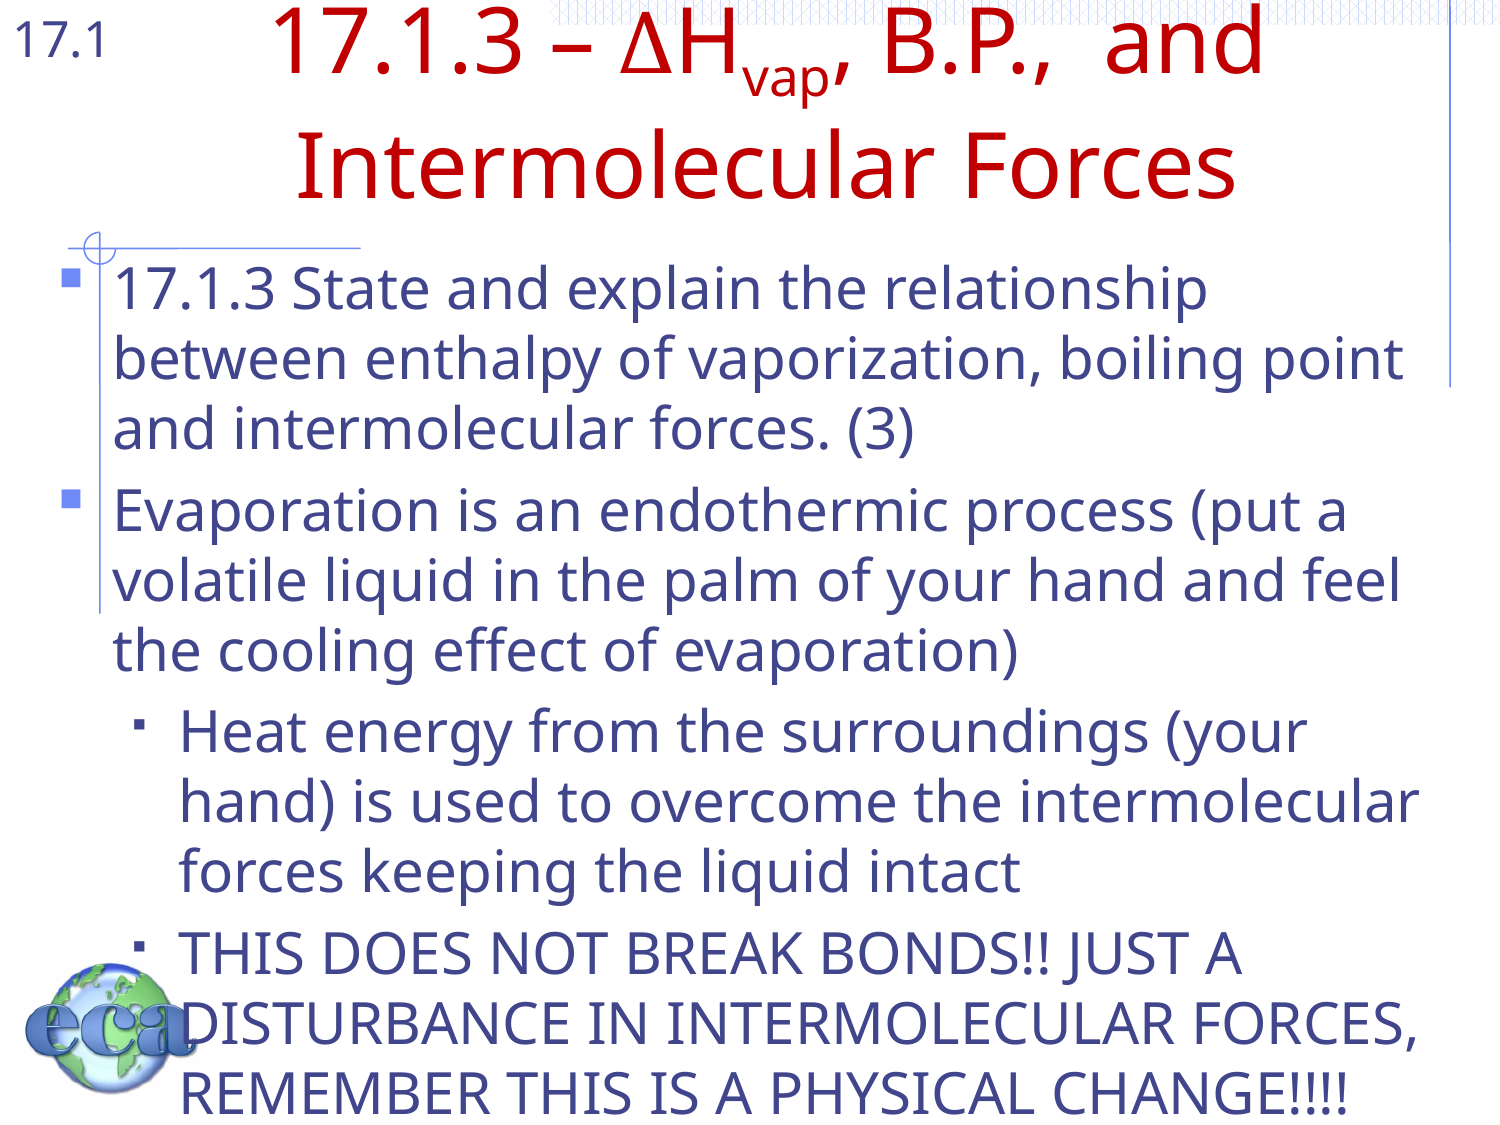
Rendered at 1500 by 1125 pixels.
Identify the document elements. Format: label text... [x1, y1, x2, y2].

picture [23, 960, 200, 1096]
title 17.1.3 – ∆Hvap, B.P., and Intermolecular Forces [34, 89, 1500, 225]
list 17.1.3 State and explain the relationship between enthalpy of vaporization, boiling point and intermolecular forces. (3) Evaporation is an endothermic process (put a volatile liquid in the palm of your hand and feel the cooling effect of evaporation) Heat energy from the surroundings (your hand) is used to overcome the intermolecular forces keeping the liquid intact THIS DOES NOT BREAK BONDS!! JUST A DISTURBANCE IN INTERMOLECULAR FORCES, REMEMBER THIS IS A PHYSICAL CHANGE!!!! [41, 243, 1471, 965]
